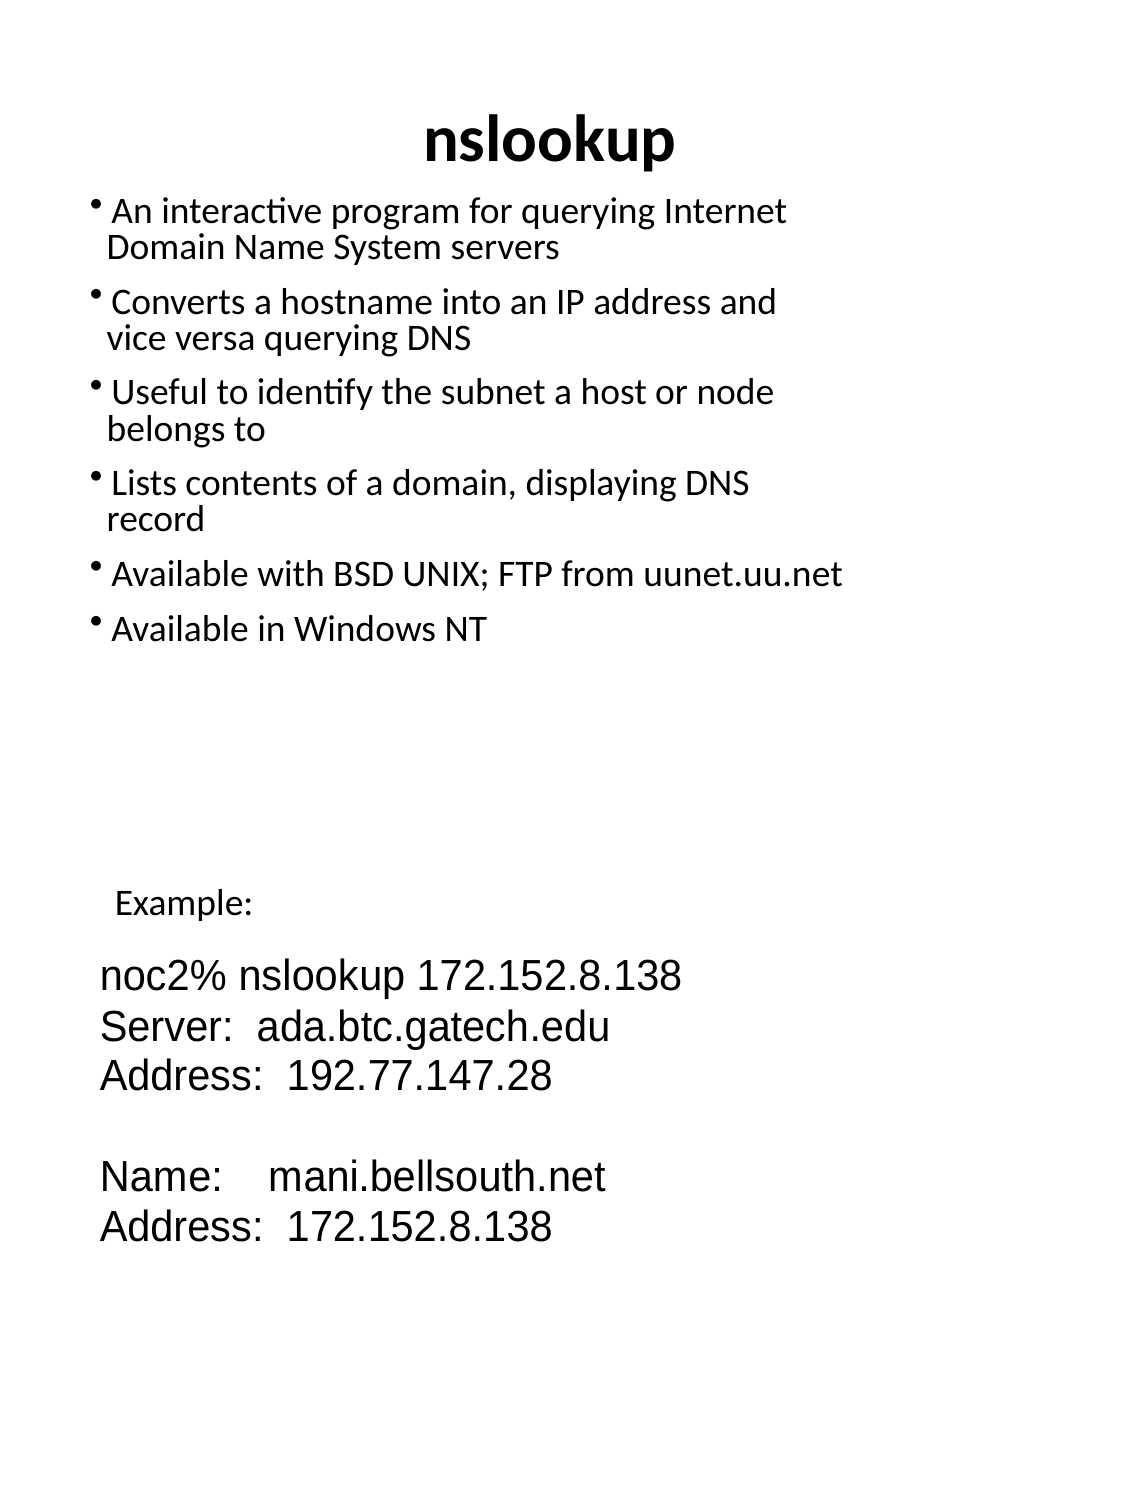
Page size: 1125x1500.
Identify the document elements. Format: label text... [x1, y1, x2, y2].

text_box An interactive program for querying Internet Domain Name System servers Converts a hostname into an IP address and vice versa querying DNS Useful to identify the subnet a host or node belongs to Lists contents of a domain, displaying DNS record Available with BSD UNIX; FTP from uunet.uu.net Available in Windows NT [74, 187, 1038, 656]
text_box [99, 949, 1000, 1251]
text_box Example: [91, 870, 269, 931]
title nslookup [87, 87, 1013, 187]
